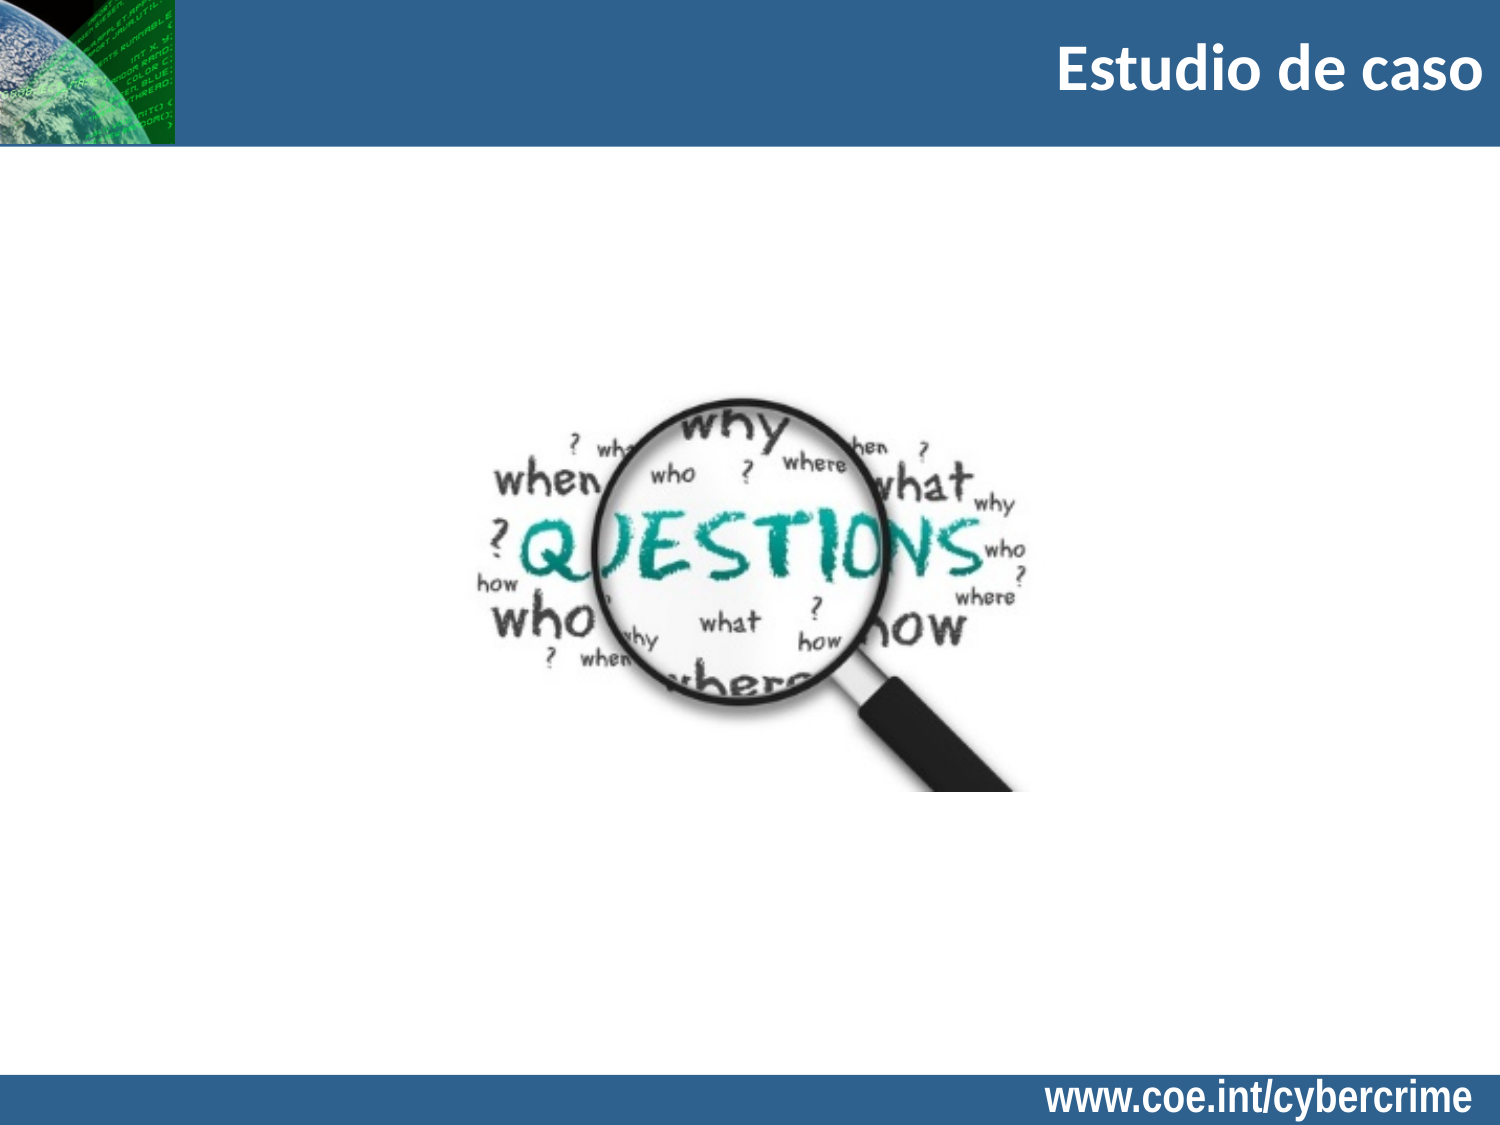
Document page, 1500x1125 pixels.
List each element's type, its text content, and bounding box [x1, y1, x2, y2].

picture [443, 332, 1057, 793]
text_box [0, 1073, 1030, 1125]
picture [0, 0, 175, 144]
text_box Estudio de caso [177, 0, 1500, 149]
text_box www.coe.int/cybercrime [1030, 1059, 1500, 1125]
